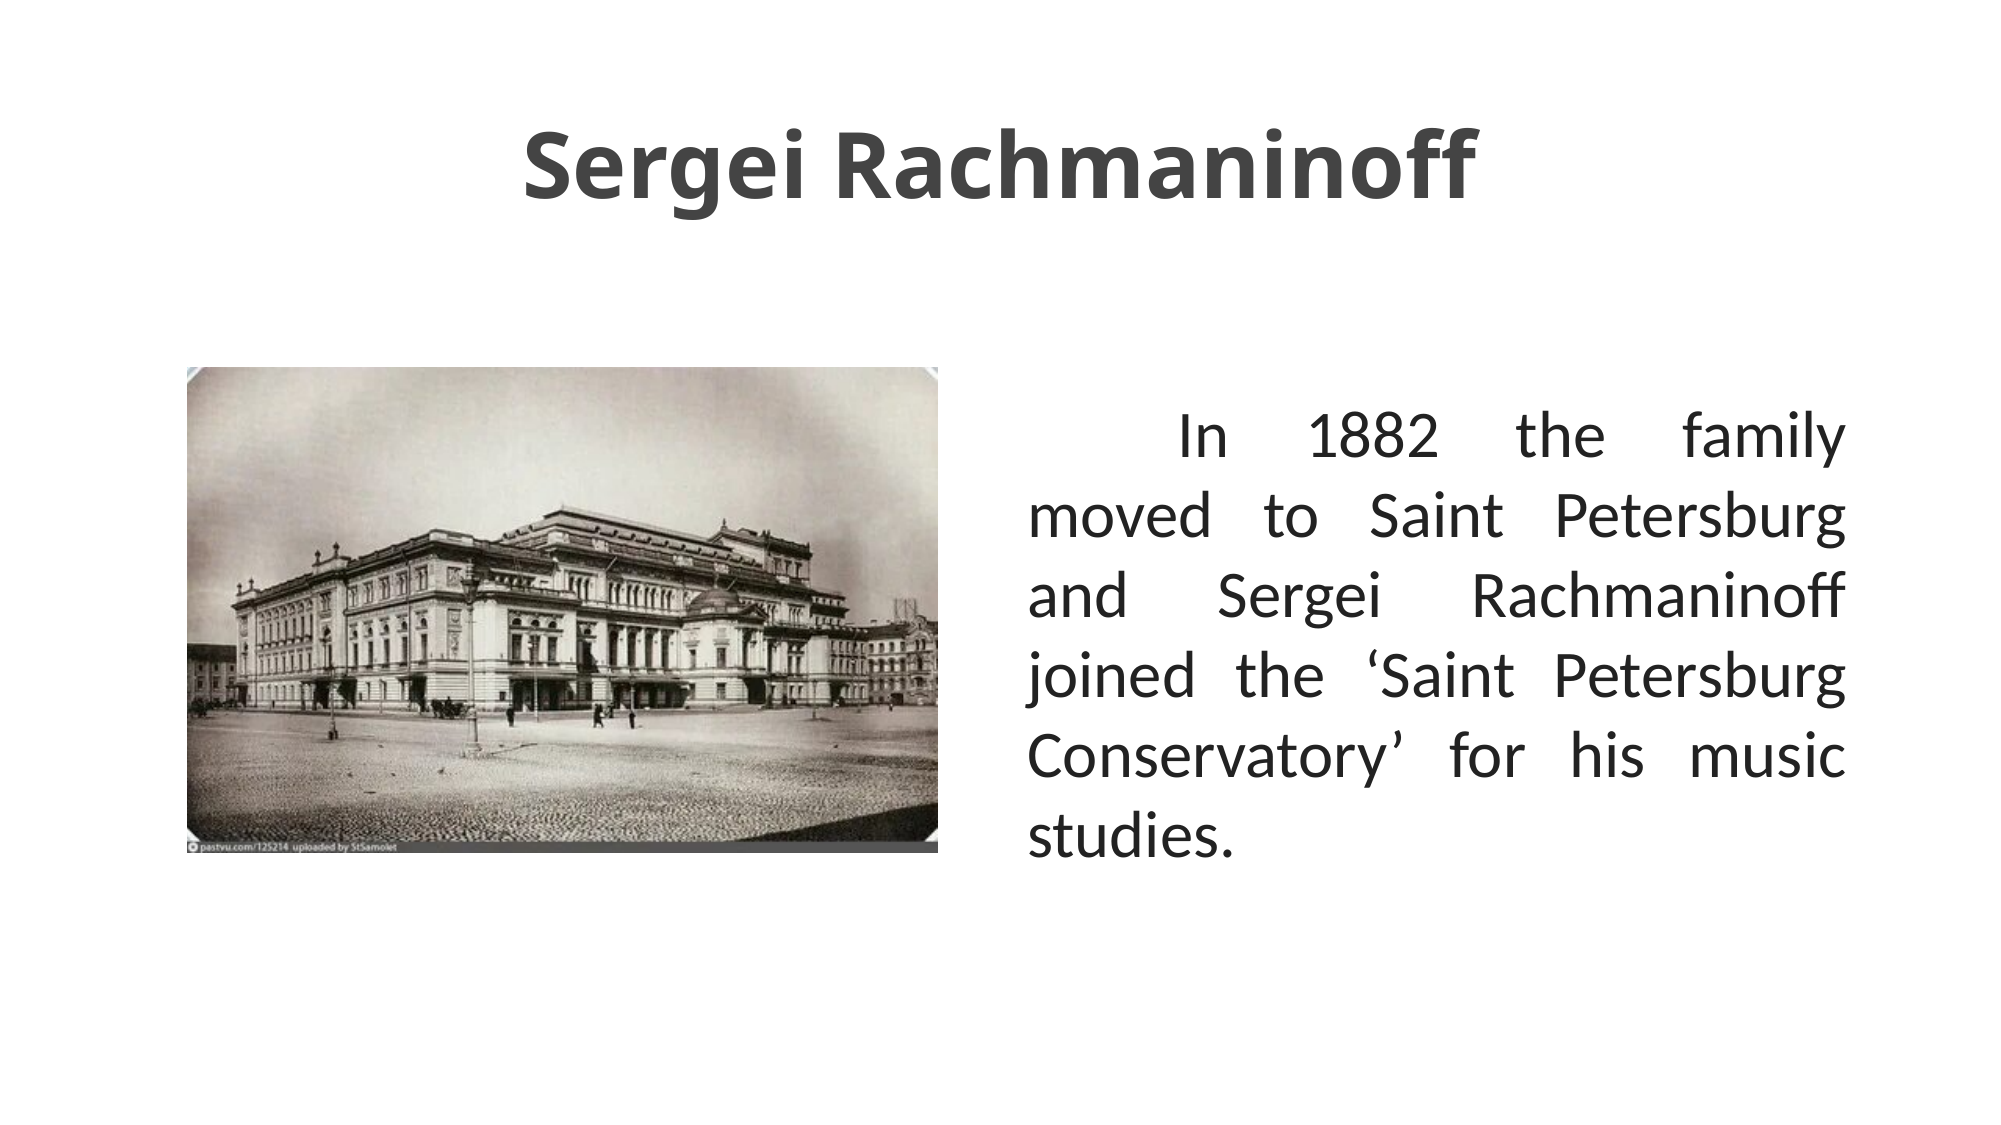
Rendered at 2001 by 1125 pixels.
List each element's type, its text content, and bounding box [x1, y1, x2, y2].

picture [187, 367, 938, 854]
title Sergei Rachmaninoff [137, 59, 1863, 278]
list In 1882 the family moved to Saint Petersburg and Sergei Rachmaninoff joined the ‘Saint Petersburg Conservatory’ for his music studies. [1012, 299, 1863, 1014]
